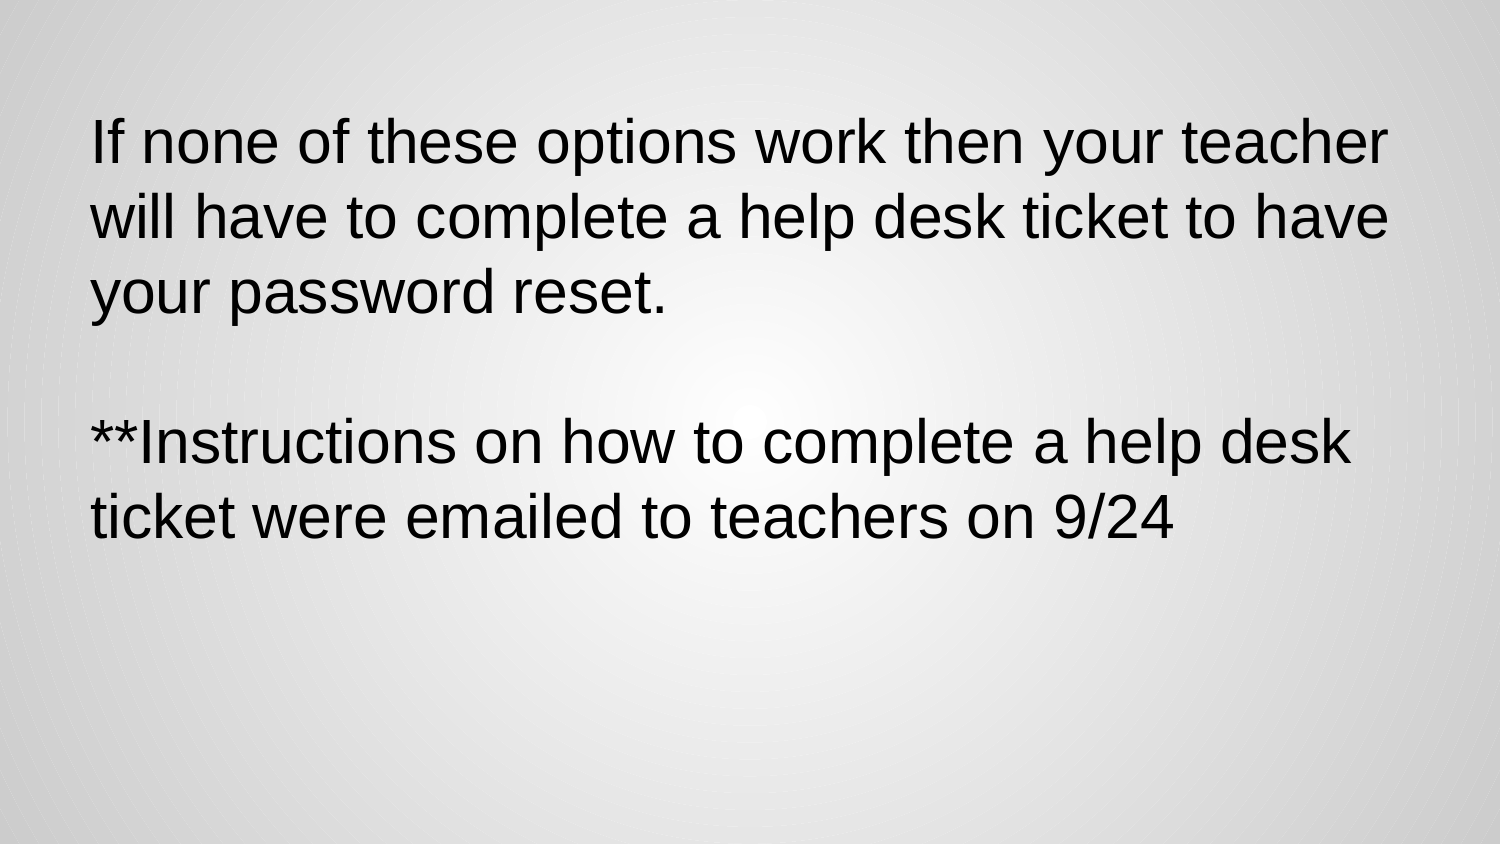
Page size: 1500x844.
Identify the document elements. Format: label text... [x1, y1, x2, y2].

list If none of these options work then your teacher will have to complete a help desk ticket to have your password reset. **Instructions on how to complete a help desk ticket were emailed to teachers on 9/24 [75, 86, 1425, 698]
